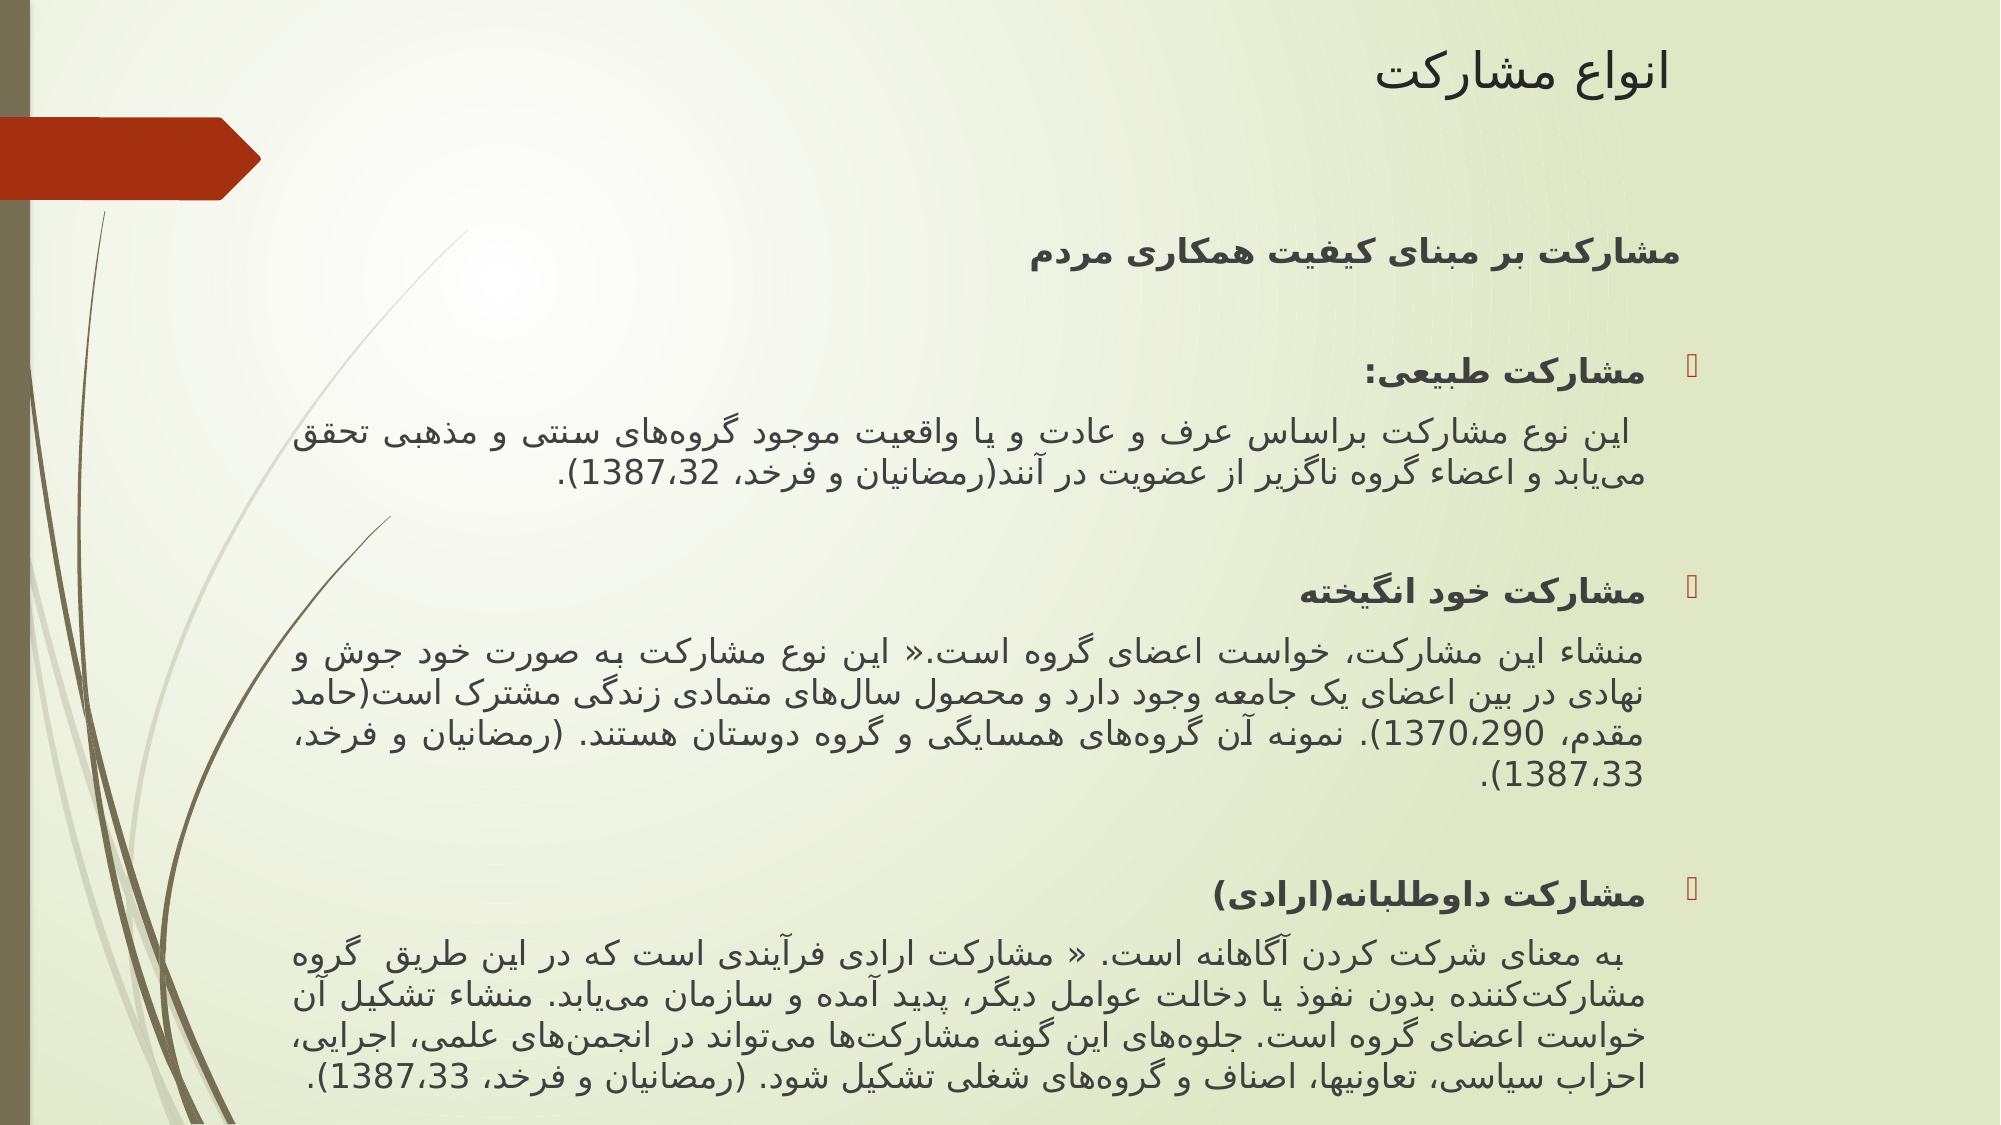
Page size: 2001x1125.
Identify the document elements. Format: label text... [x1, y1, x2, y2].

title انواع مشارکت [1307, 30, 1687, 138]
list مشارکت بر مبنای کیفیت همکاری مردم مشارکت طبیعی: این نوع مشارکت براساس عرف و عادت و یا واقعیت موجود گروه‌های سنتی و مذهبی تحقق می‌یابد و اعضاء گروه ناگزیر از عضویت در آنند(رمضانیان و فرخد، 1387،32). مشارکت خود انگیخته منشاء این مشارکت، خواست اعضای گروه است.« این نوع مشارکت به صورت خود جوش و نهادی در بین اعضای یک جامعه وجود دارد و محصول سال‌های متمادی زندگی مشترک است(حامد مقدم، 1370،290). نمونه آن گروه‌های همسایگی و گروه دوستان هستند. (رمضانیان و فرخد، 1387،33). مشارکت داوطلبانه(ارادی) به معنای شرکت کردن آگاهانه است. « مشارکت ارادی فرآیندی است که در این طریق گروه مشارکت‌کننده بدون نفوذ یا دخالت عوامل دیگر، پدید آمده و سازمان می‌یابد. منشاء تشکیل آن خواست اعضای گروه است. جلوه‌های این گونه مشارکت‌ها می‌تواند در انجمن‌های علمی، اجرایی، احزاب سیاسی، تعاونیها، اصناف و گروه‌های شغلی تشکیل شود. (رمضانیان و فرخد، 1387،33). [275, 162, 1713, 1125]
